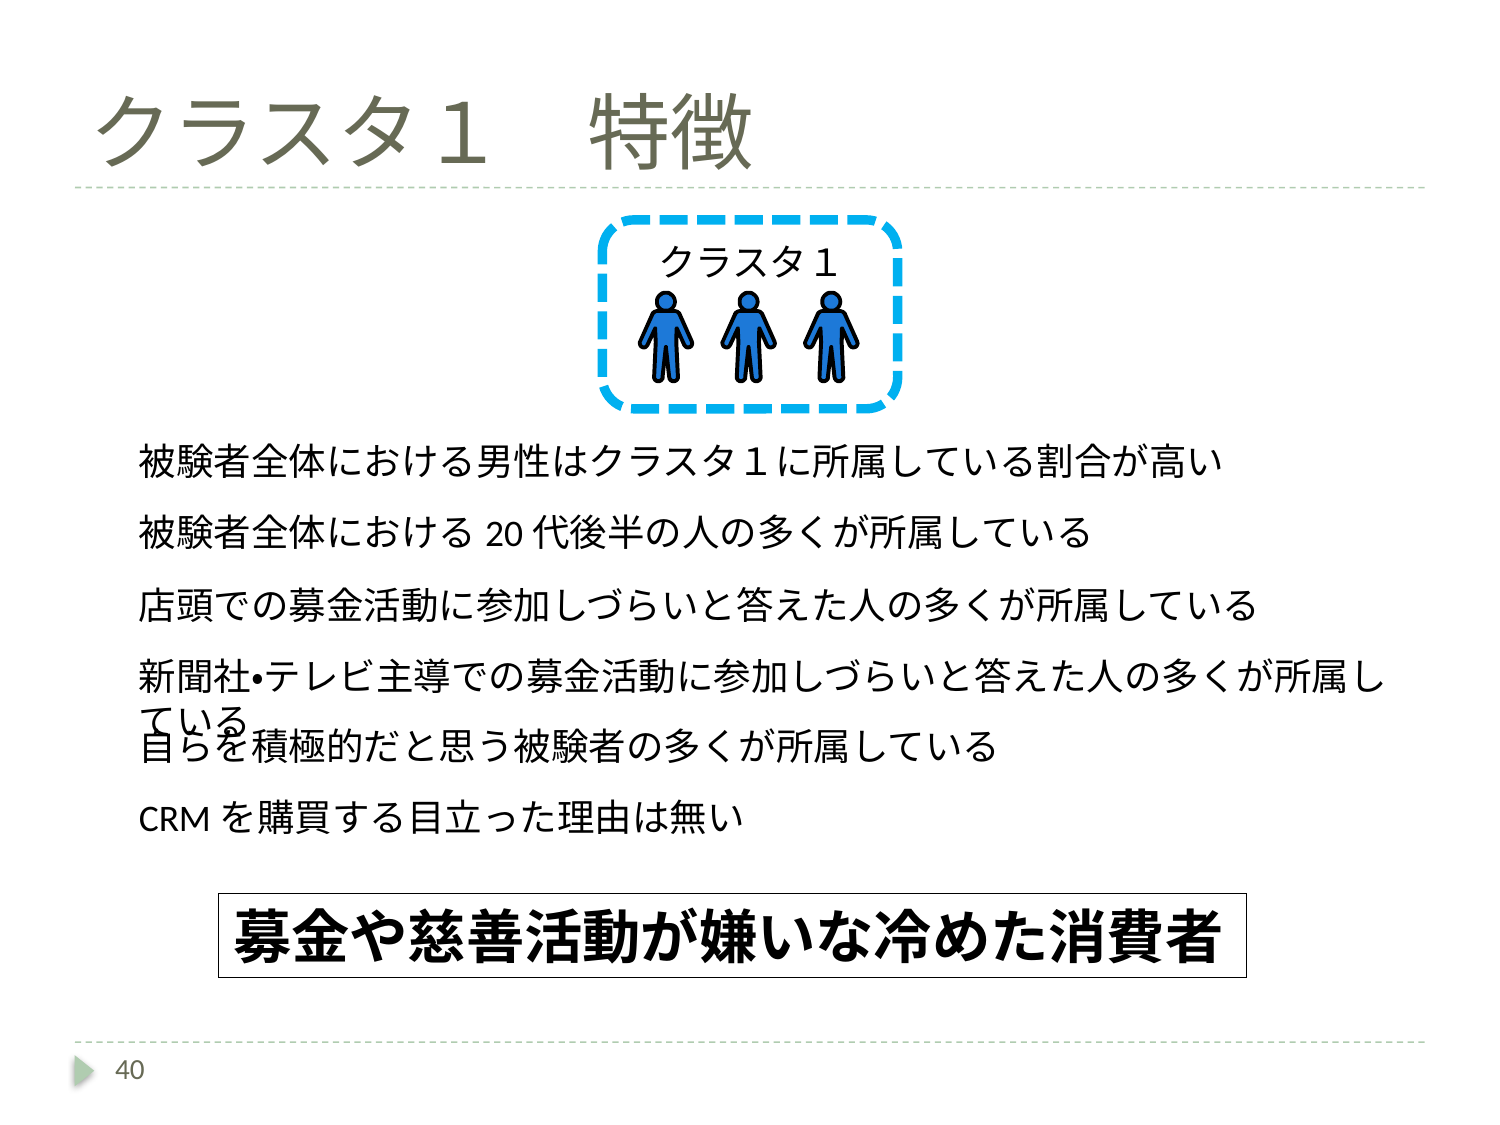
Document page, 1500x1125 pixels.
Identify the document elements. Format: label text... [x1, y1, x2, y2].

title クラスタ１ 特徴 [75, 24, 1425, 188]
text_box 店頭での募金活動に参加しづらいと答えた人の多くが所属している [123, 574, 1435, 634]
text_box CRMを購買する目立った理由は無い [123, 786, 1258, 847]
text_box 被験者全体における男性はクラスタ１に所属している割合が高い [123, 430, 1258, 491]
text_box 被験者全体における20代後半の人の多くが所属している [123, 501, 1247, 562]
text_box 自らを積極的だと思う被験者の多くが所属している [123, 715, 1258, 776]
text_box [602, 219, 898, 410]
text_box 新聞社・テレビ主導での募金活動に参加しづらいと答えた人の多くが所属している [123, 645, 1435, 750]
slide_number 40 [100, 1042, 426, 1103]
text_box 募金や慈善活動が嫌いな冷めた消費者 [218, 893, 1247, 978]
